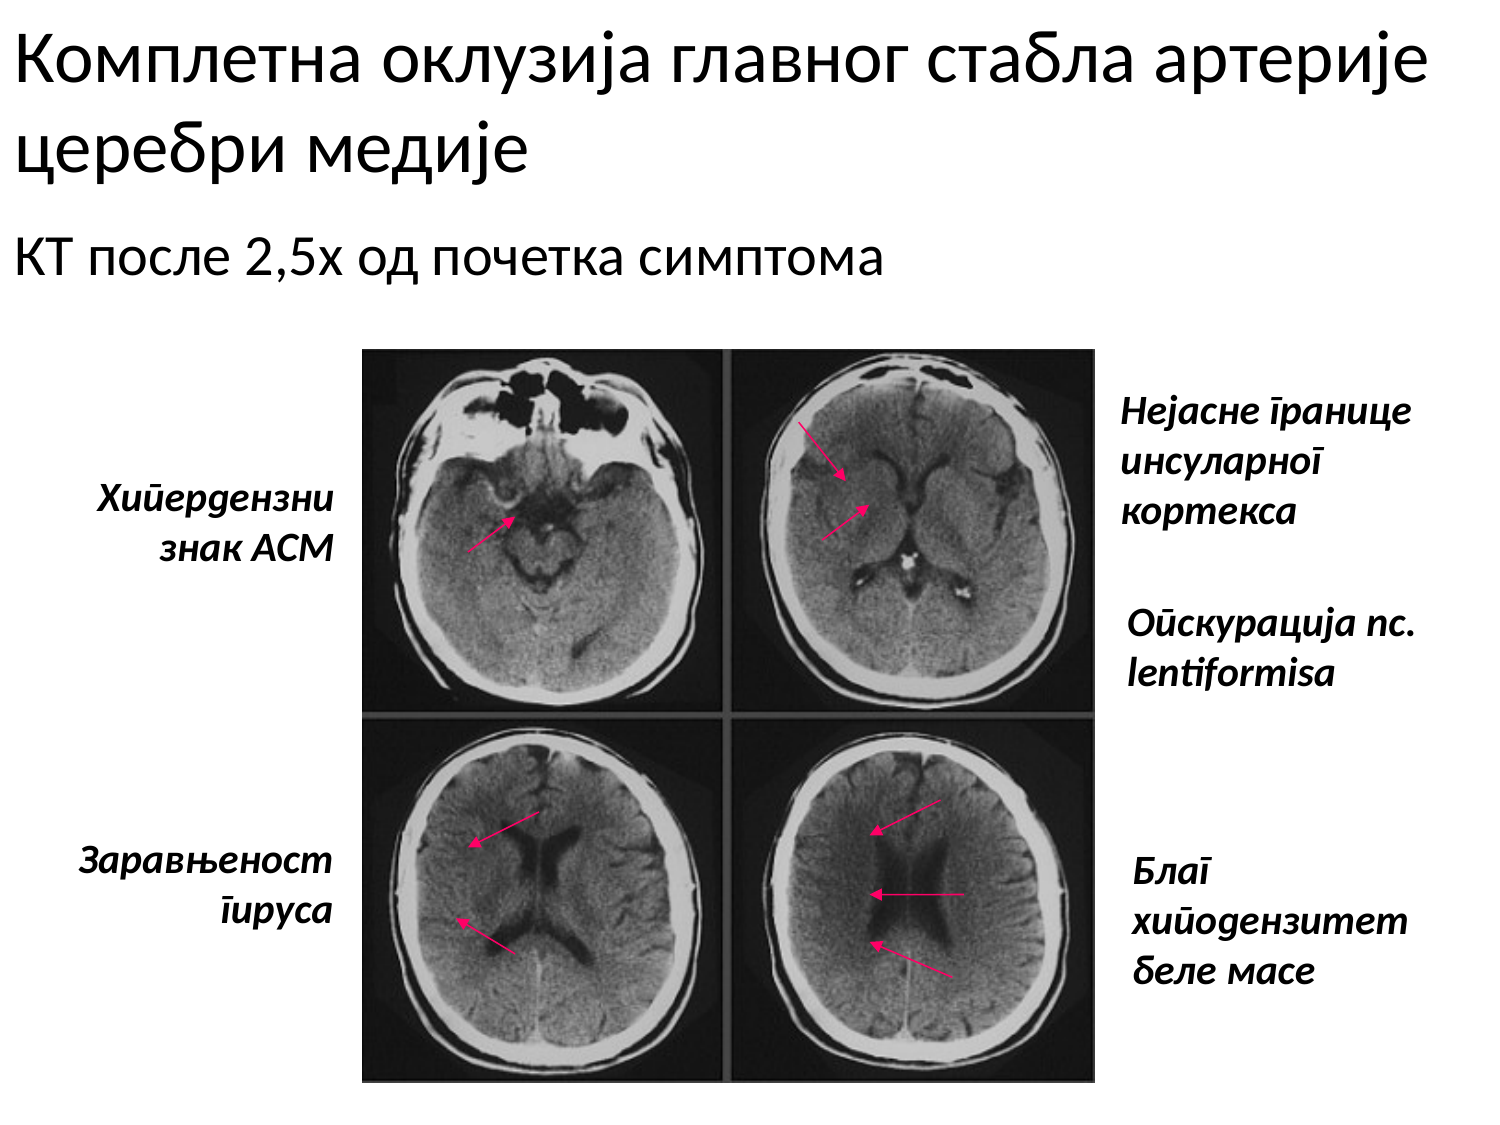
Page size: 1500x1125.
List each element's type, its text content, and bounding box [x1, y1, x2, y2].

text_box Хипердензни знак ACM [37, 462, 350, 578]
picture [362, 349, 1095, 1083]
text_box Комплетна оклузија главног стабла артерије церебри медије КТ после 2,5х од почетка симптома [0, 0, 1500, 294]
text_box Опскурација nc. lentiformisa [1112, 587, 1500, 703]
text_box Нејасне границе инсуларног кортекса [1105, 375, 1500, 540]
text_box Благ хиподензитет беле масе [1117, 835, 1500, 1001]
text_box Заравњеност гируса [0, 824, 349, 940]
